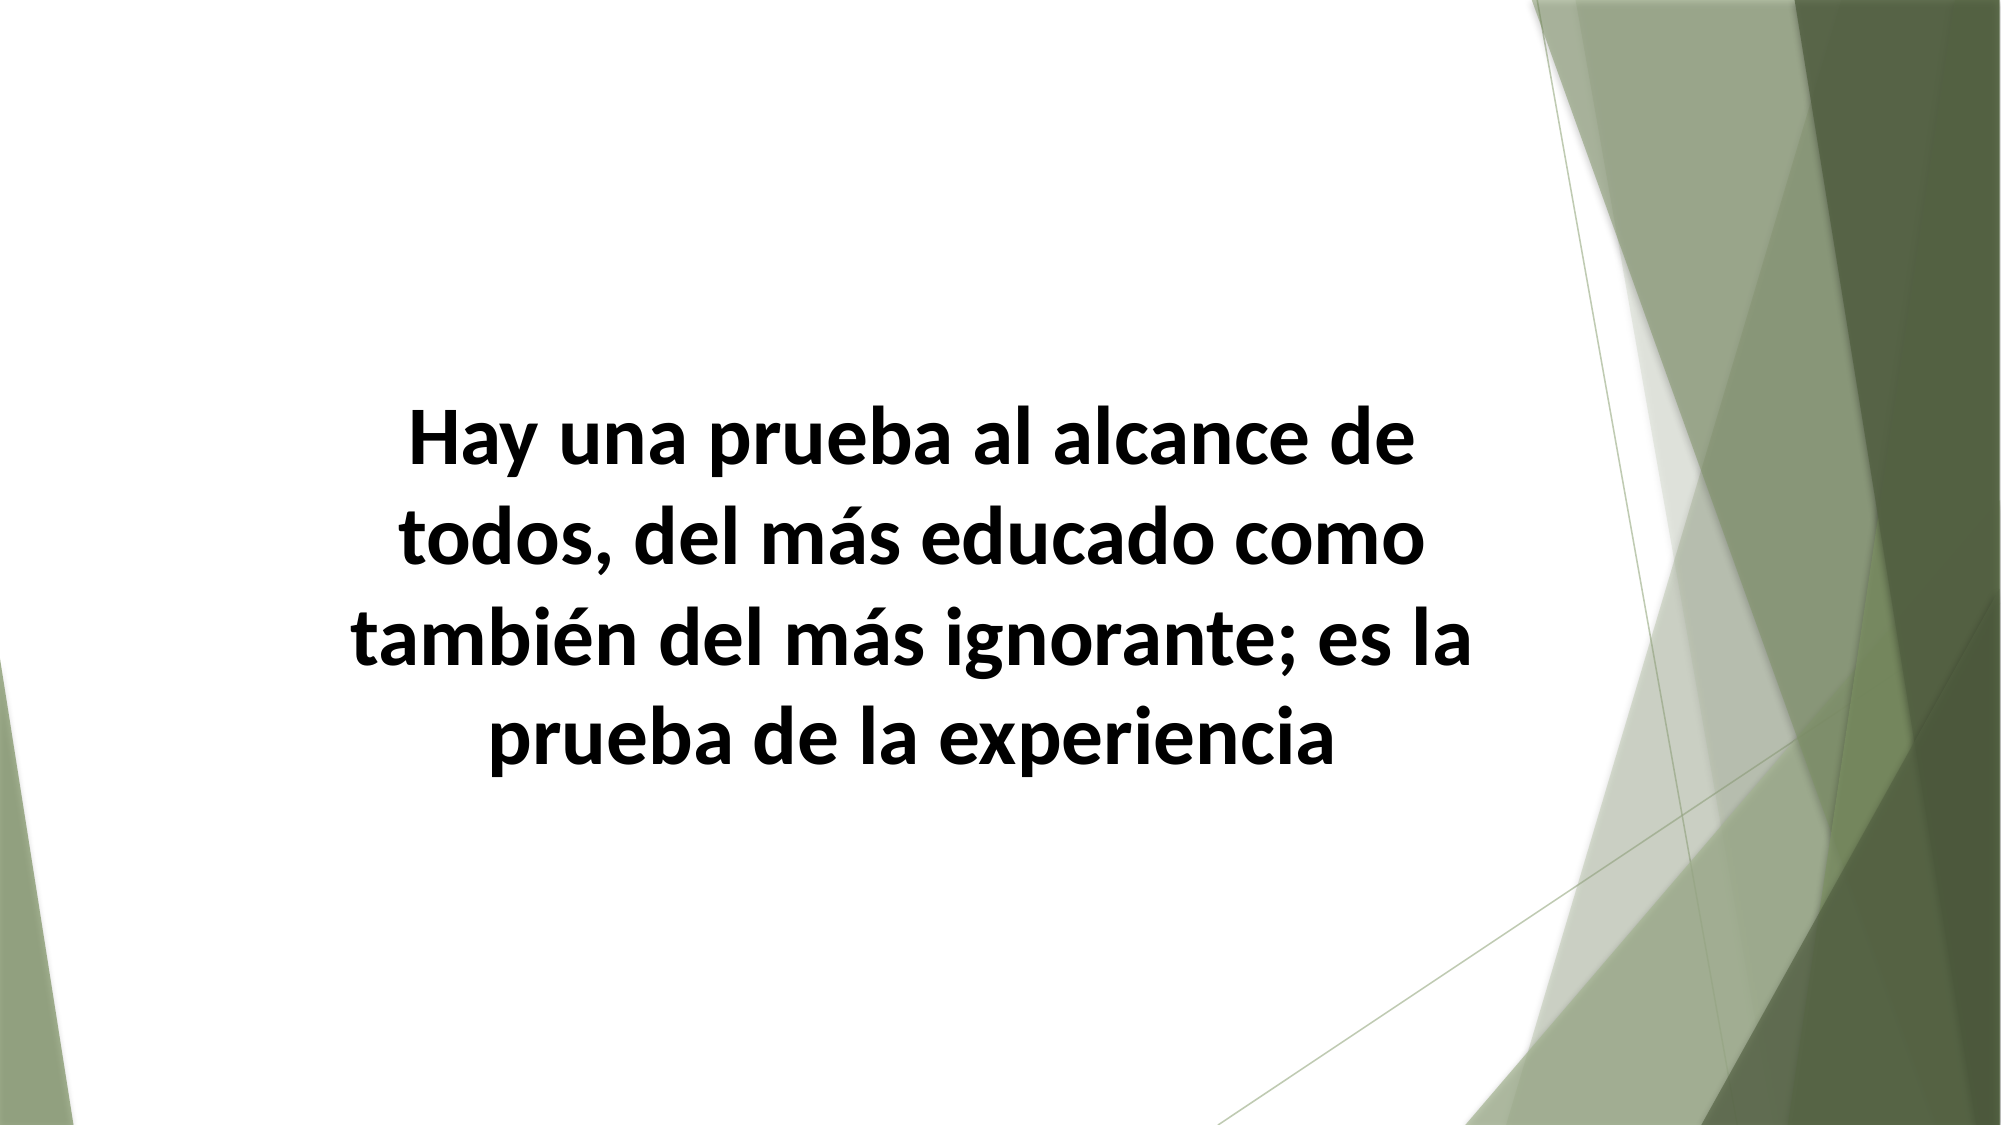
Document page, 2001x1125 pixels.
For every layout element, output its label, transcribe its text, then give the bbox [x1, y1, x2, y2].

text_box Hay una prueba al alcance de todos, del más educado como también del más ignorante; es la prueba de la experiencia [319, 374, 1507, 789]
